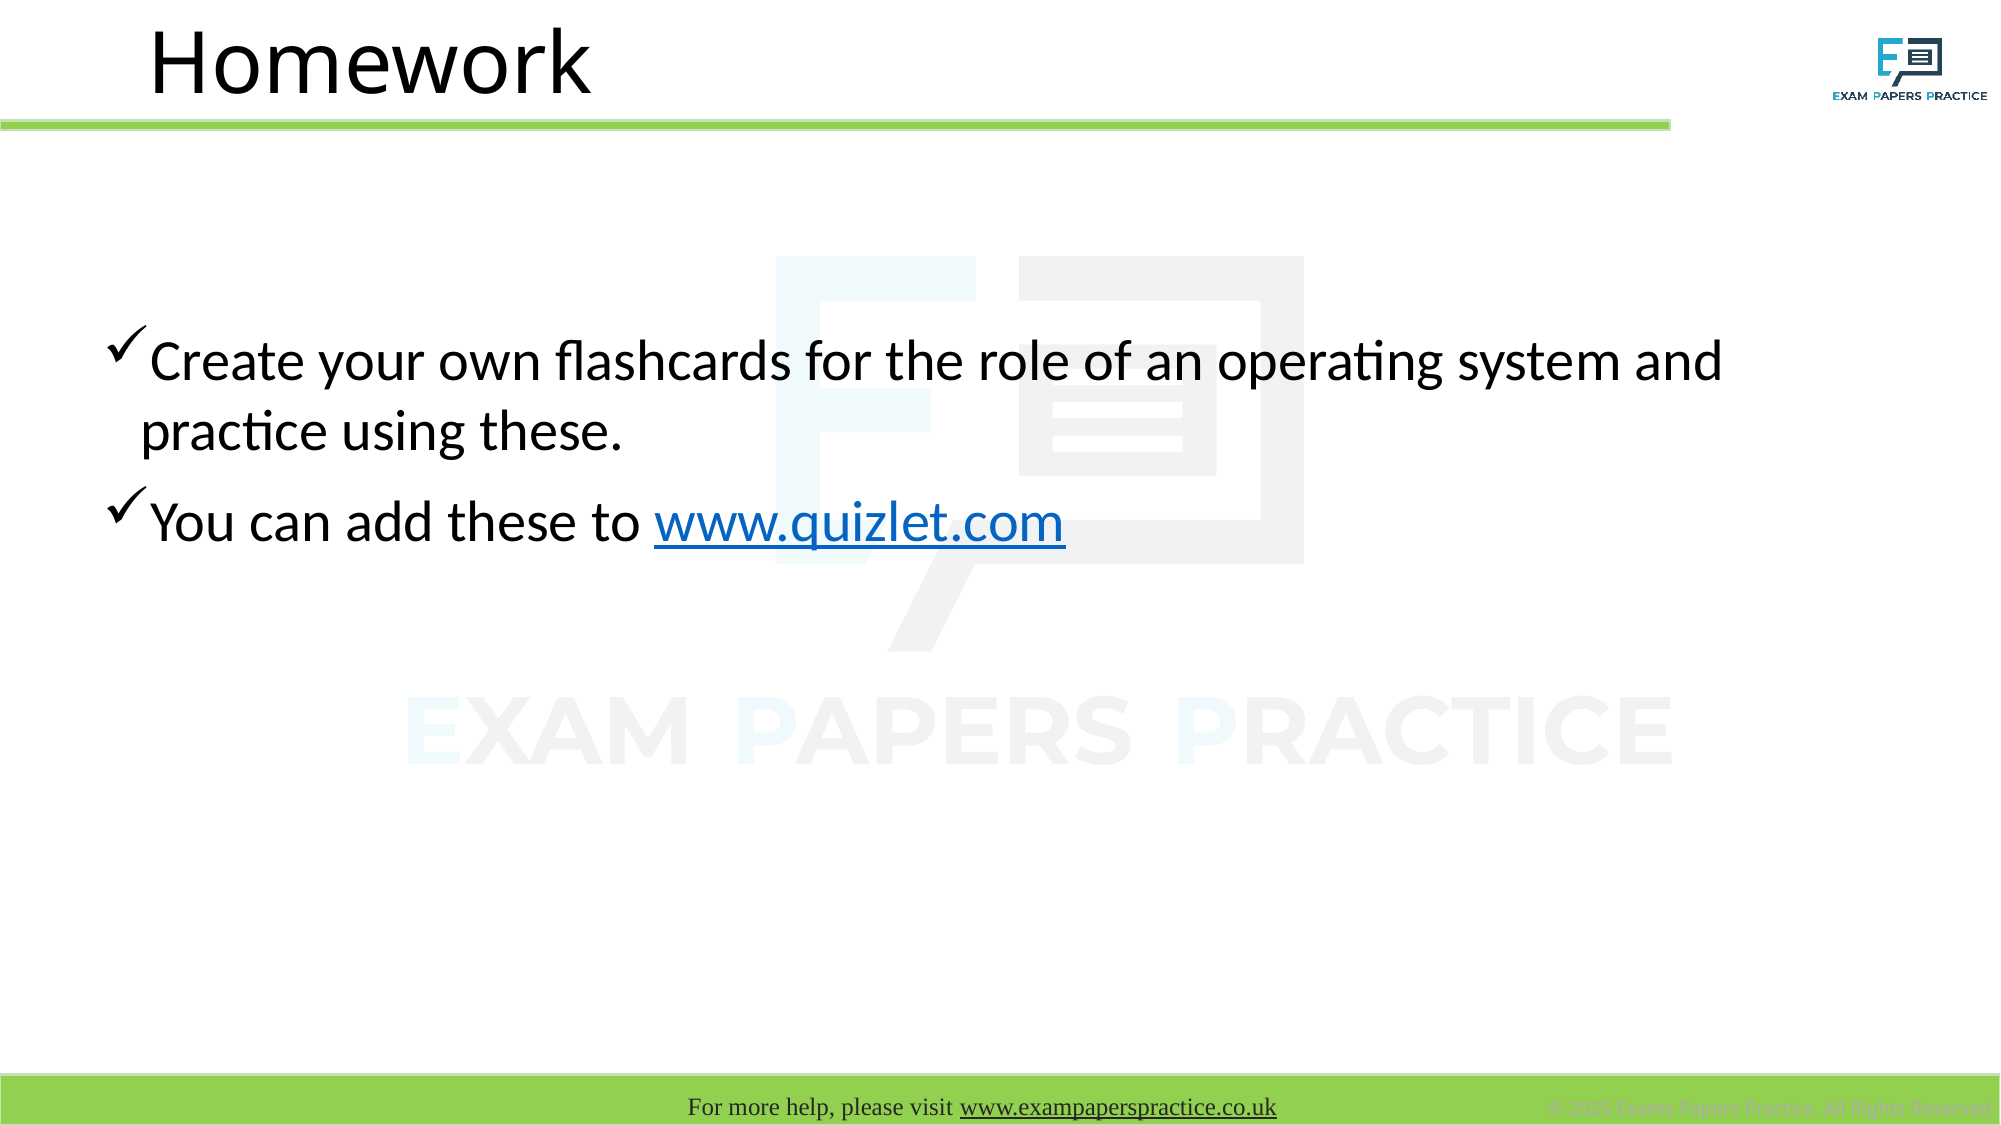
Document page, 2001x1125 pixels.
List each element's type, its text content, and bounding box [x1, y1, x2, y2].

title Homework [132, 11, 1858, 121]
list Create your own flashcards for the role of an operating system and practice using these. You can add these to www.quizlet.com [87, 223, 1813, 938]
